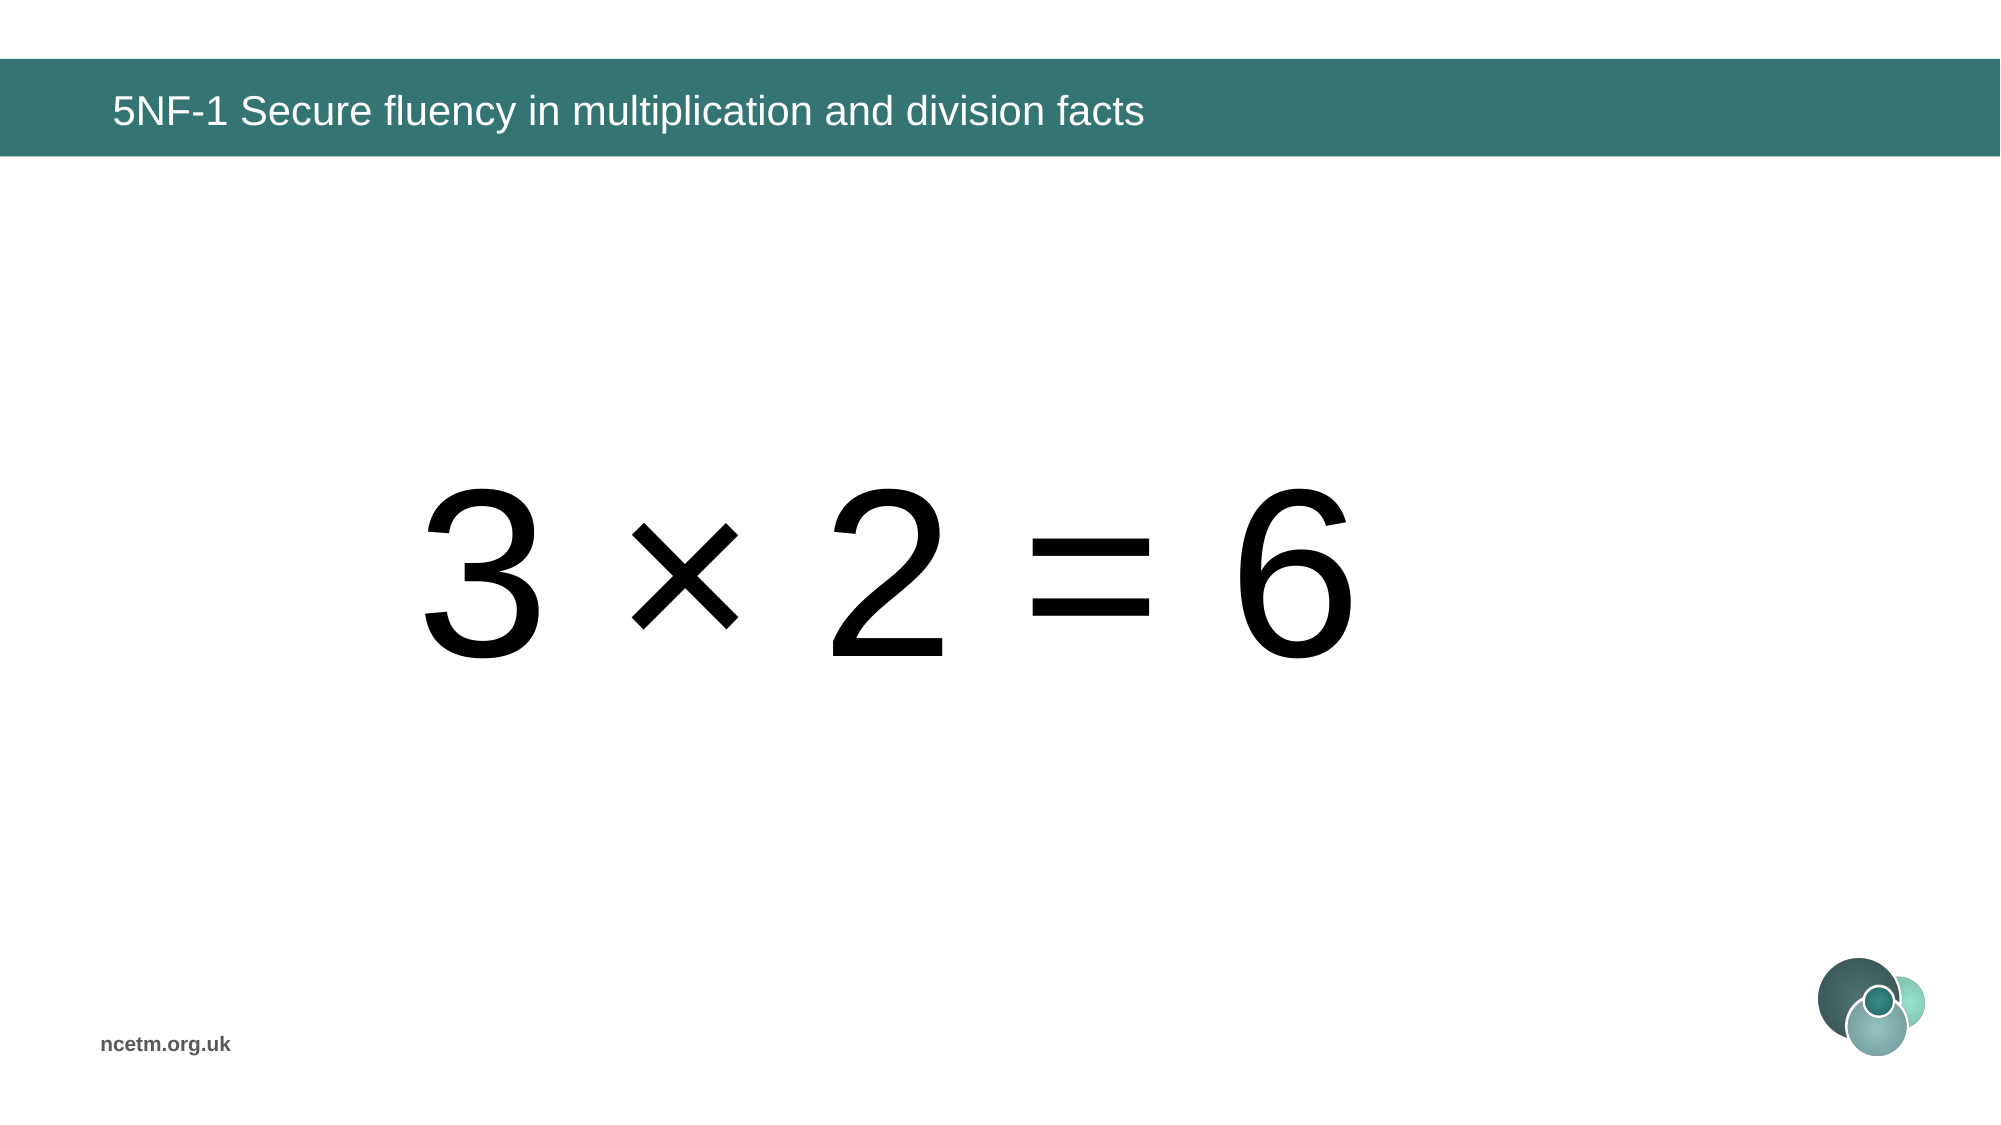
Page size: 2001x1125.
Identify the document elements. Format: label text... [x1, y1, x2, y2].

text_box 3 × 2 = [401, 409, 1213, 712]
title 5NF-1 Secure fluency in multiplication and division facts [97, 76, 1945, 147]
text_box 6 [1213, 409, 1377, 712]
picture [1818, 958, 1925, 1056]
